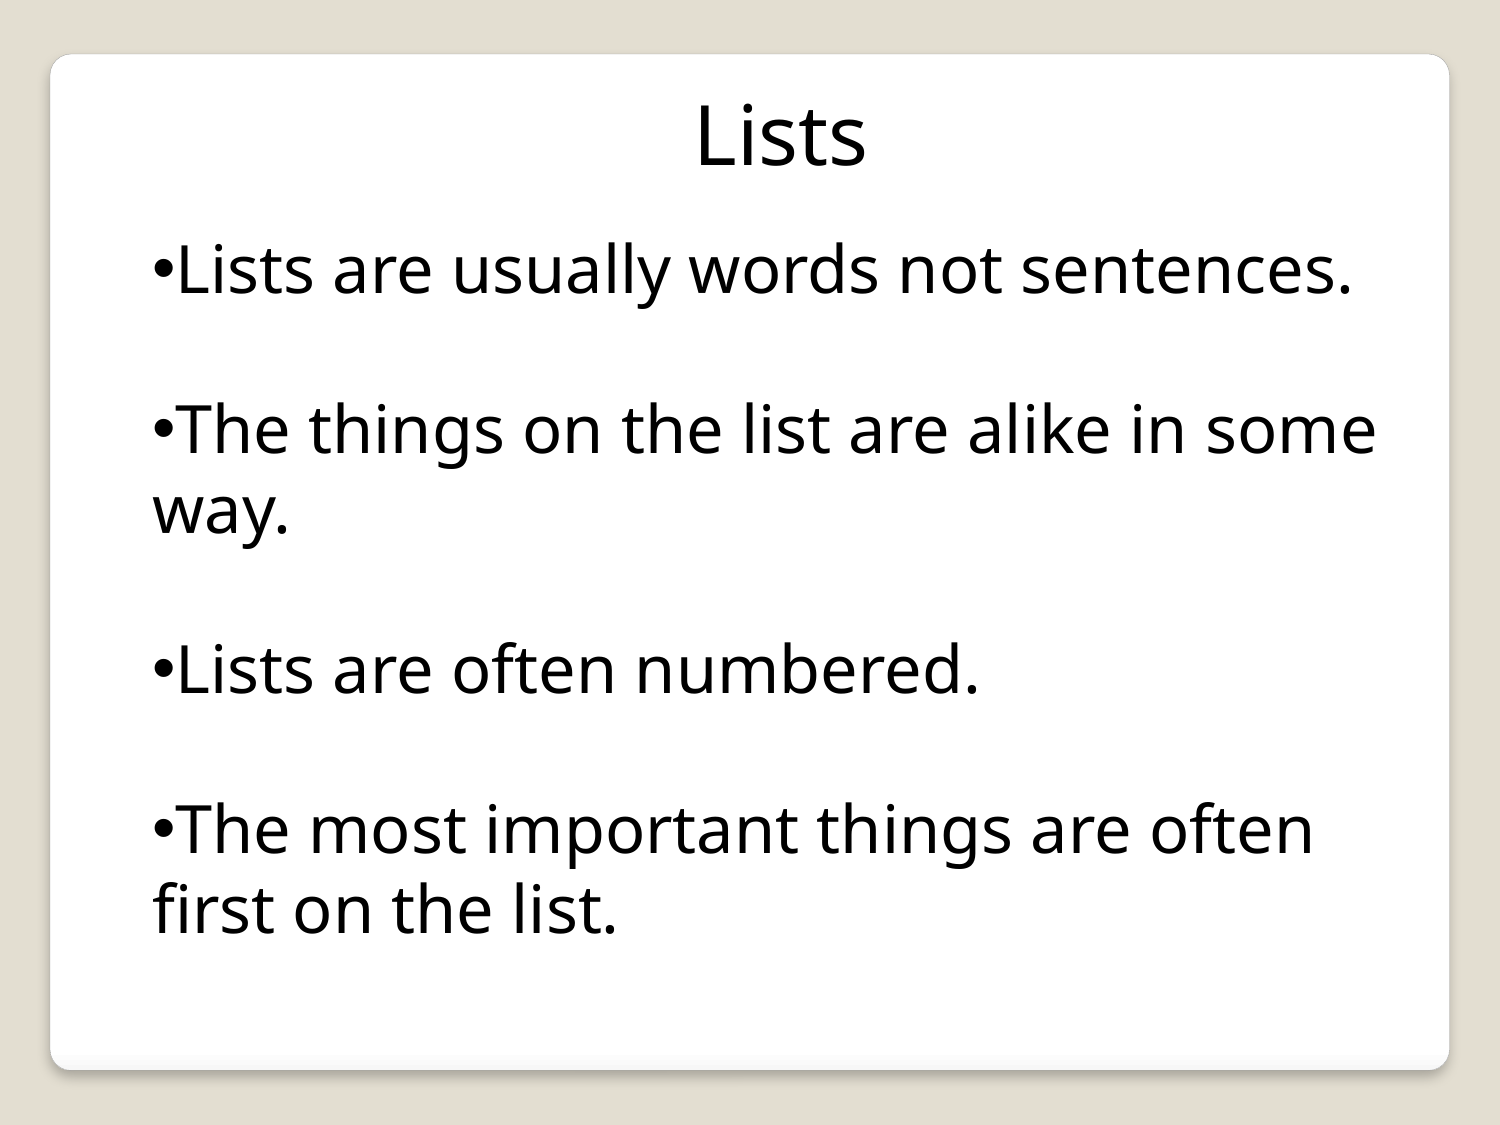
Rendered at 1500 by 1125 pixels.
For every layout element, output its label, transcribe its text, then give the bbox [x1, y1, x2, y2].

text_box Lists Lists are usually words not sentences. The things on the list are alike in some way. Lists are often numbered. The most important things are often first on the list. [137, 75, 1425, 955]
